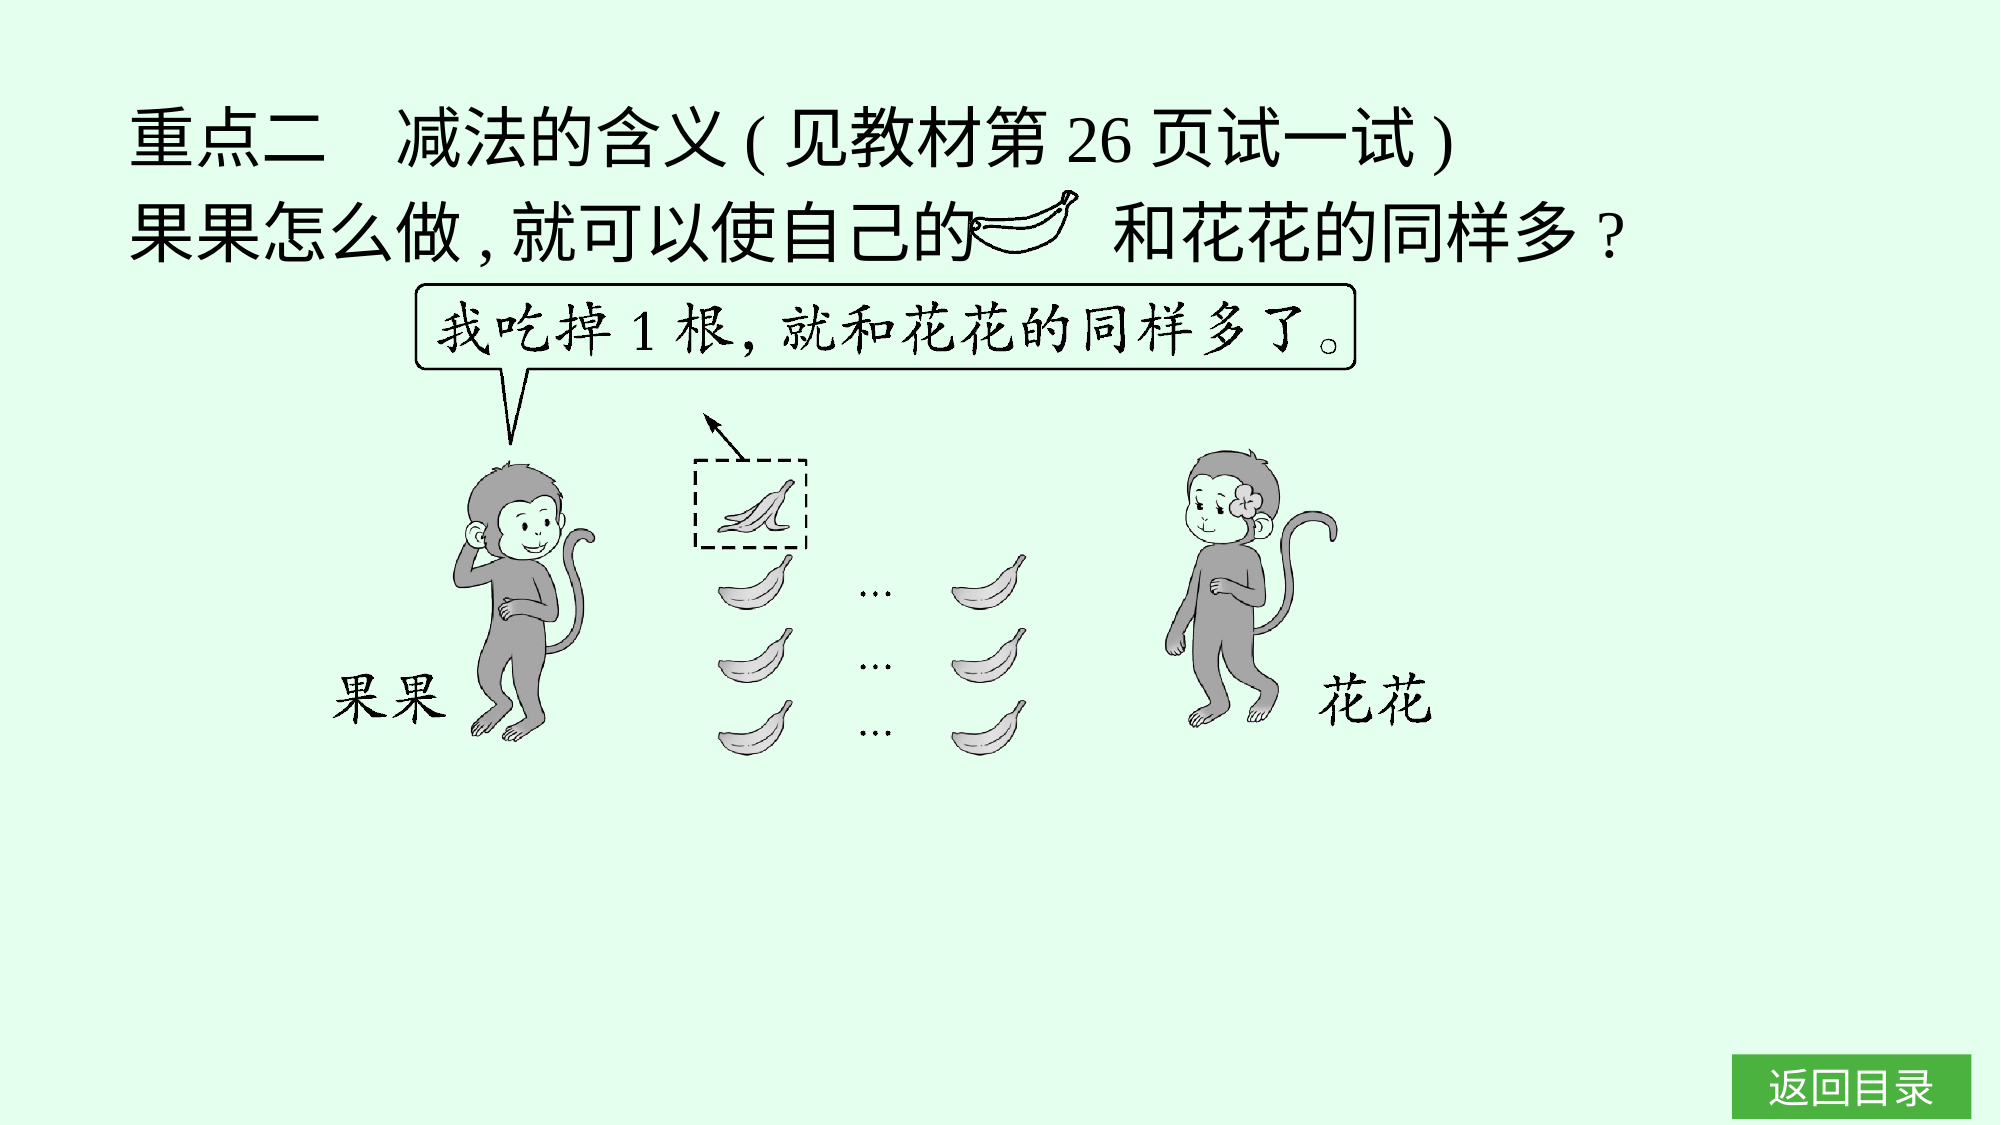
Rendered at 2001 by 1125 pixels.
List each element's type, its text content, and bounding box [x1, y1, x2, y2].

picture [328, 281, 1434, 766]
picture [968, 186, 1081, 257]
text_box 重点二 减法的含义(见教材第26页试一试) 果果怎么做,就可以使自己的 和花花的同样多? [113, 71, 1887, 279]
